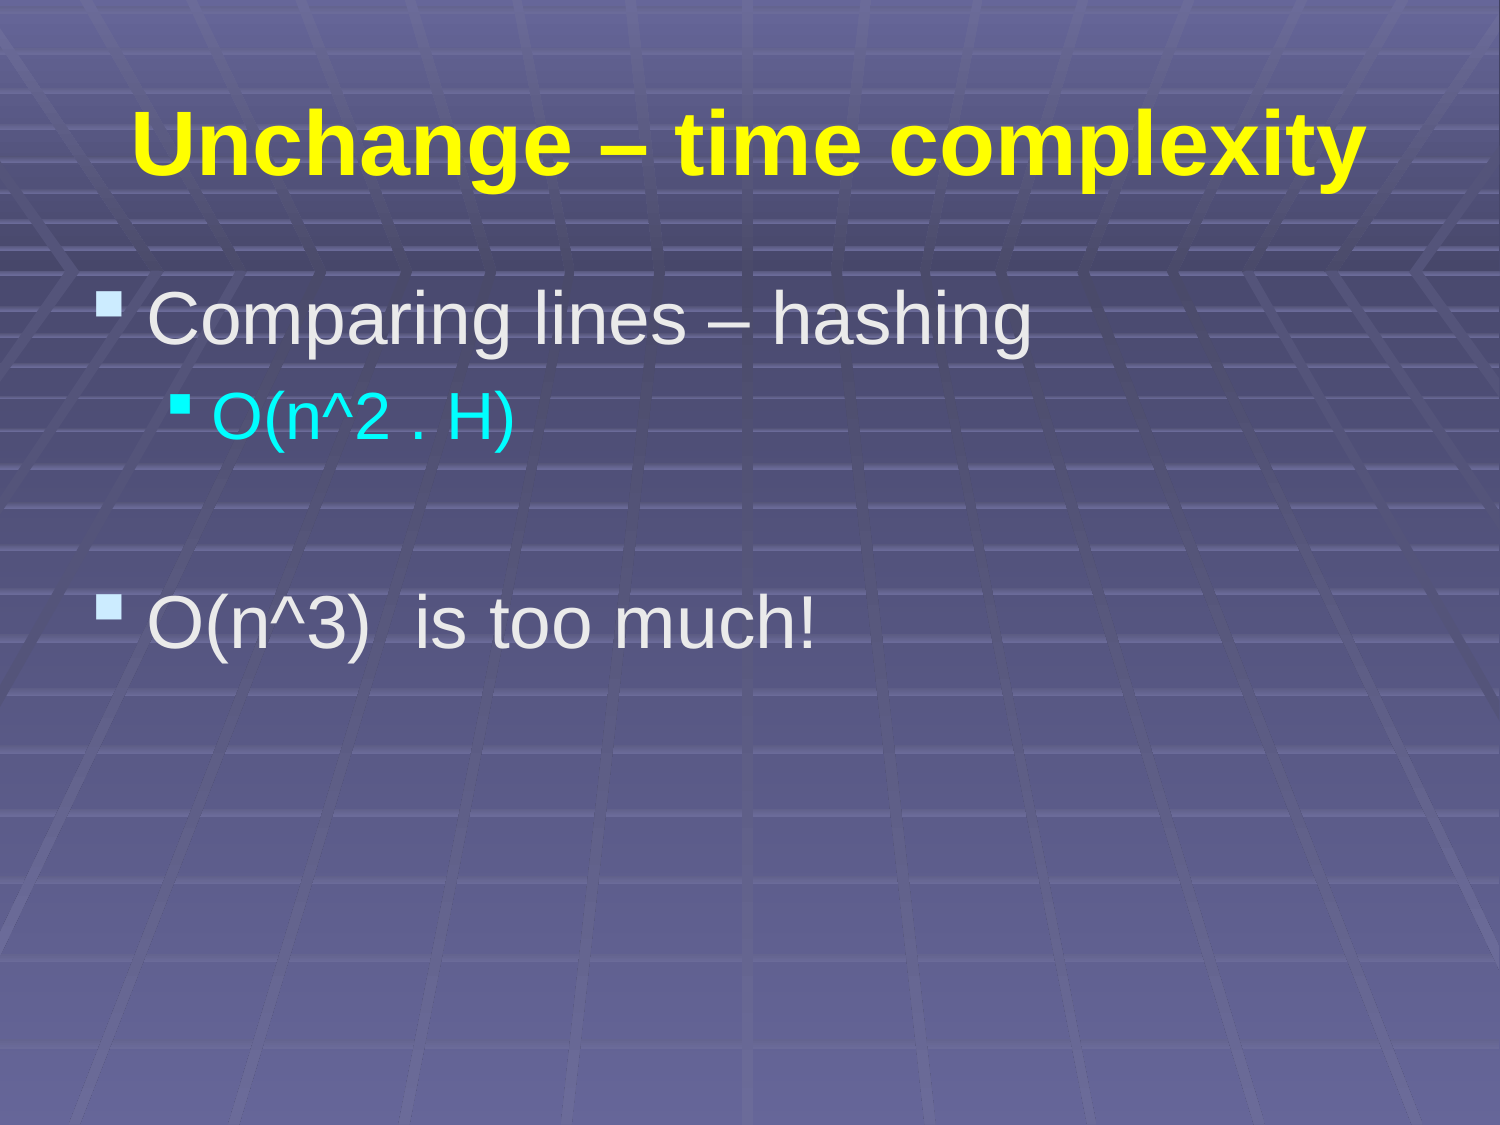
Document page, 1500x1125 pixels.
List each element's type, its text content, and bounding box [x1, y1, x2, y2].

title Unchange – time complexity [74, 44, 1425, 233]
list Comparing lines – hashing O(n^2 . H) O(n^3) is too much! [74, 261, 1425, 1001]
